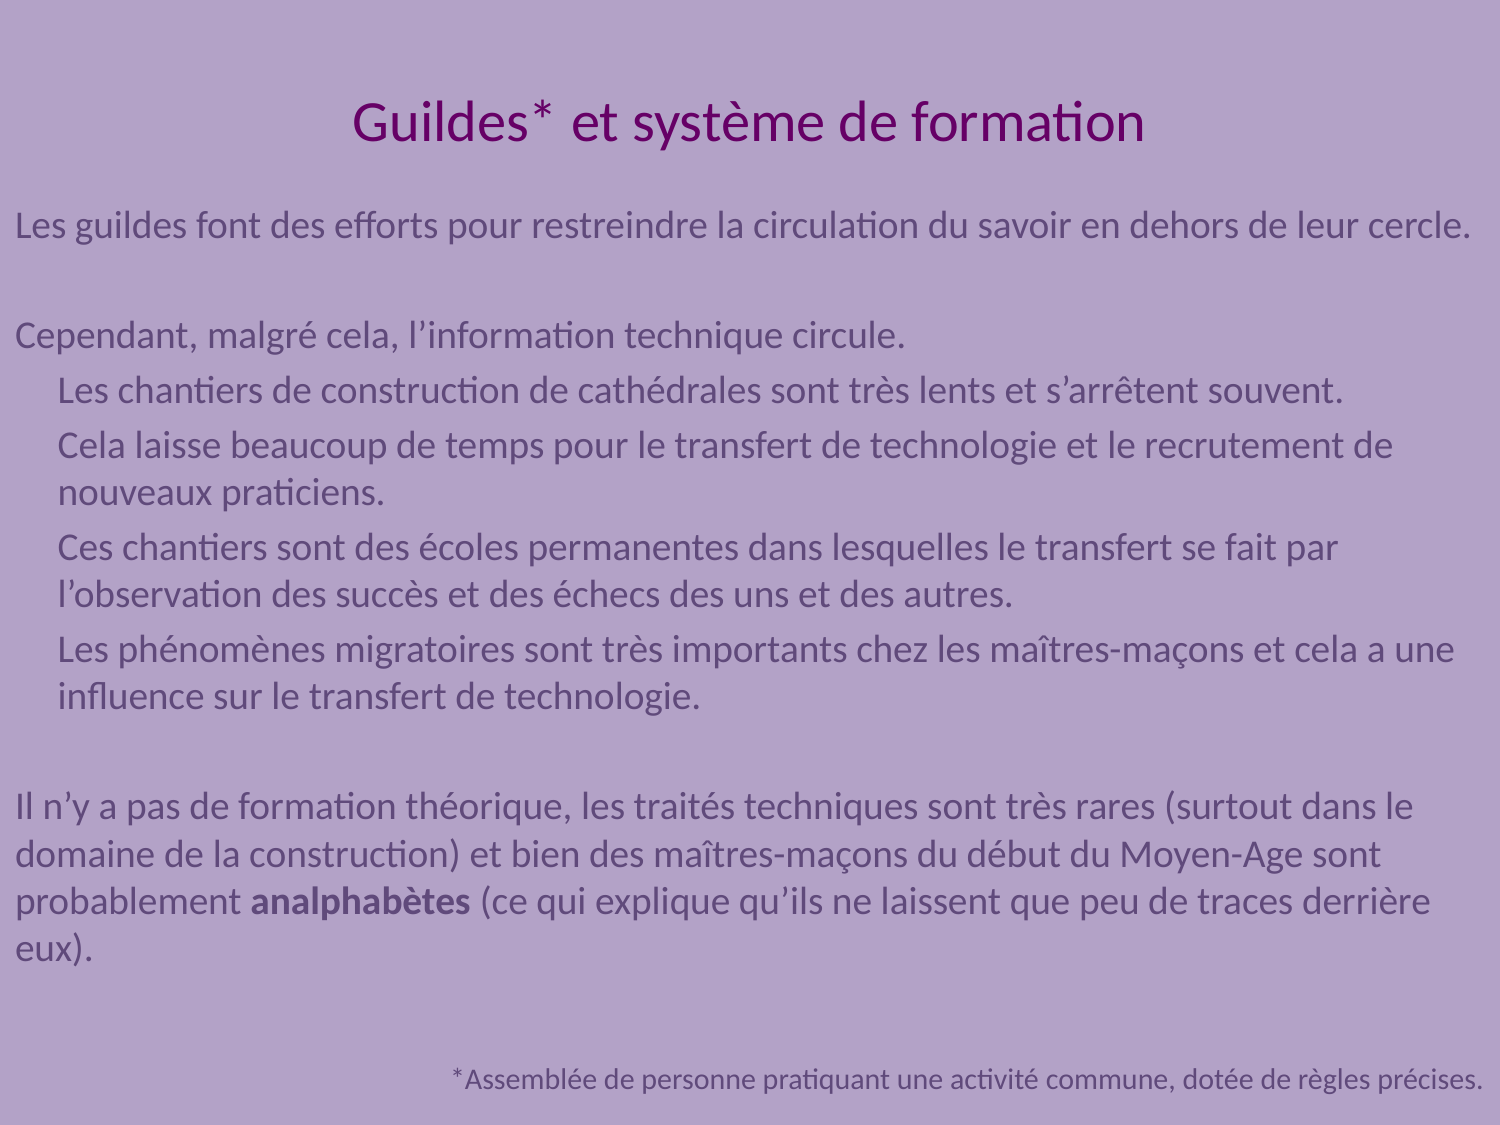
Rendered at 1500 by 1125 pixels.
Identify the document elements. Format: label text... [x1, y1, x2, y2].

list Les guildes font des efforts pour restreindre la circulation du savoir en dehors de leur cercle. Cependant, malgré cela, l’information technique circule. Les chantiers de construction de cathédrales sont très lents et s’arrêtent souvent. Cela laisse beaucoup de temps pour le transfert de technologie et le recrutement de nouveaux praticiens. Ces chantiers sont des écoles permanentes dans lesquelles le transfert se fait par l’observation des succès et des échecs des uns et des autres. Les phénomènes migratoires sont très importants chez les maîtres-maçons et cela a une influence sur le transfert de technologie. Il n’y a pas de formation théorique, les traités techniques sont très rares (surtout dans le domaine de la construction) et bien des maîtres-maçons du début du Moyen-Age sont probablement analphabètes (ce qui explique qu’ils ne laissent que peu de traces derrière eux). *Assemblée de personne pratiquant une activité commune, dotée de règles précises. [0, 191, 1500, 1125]
title Guildes* et système de formation [75, 45, 1425, 191]
